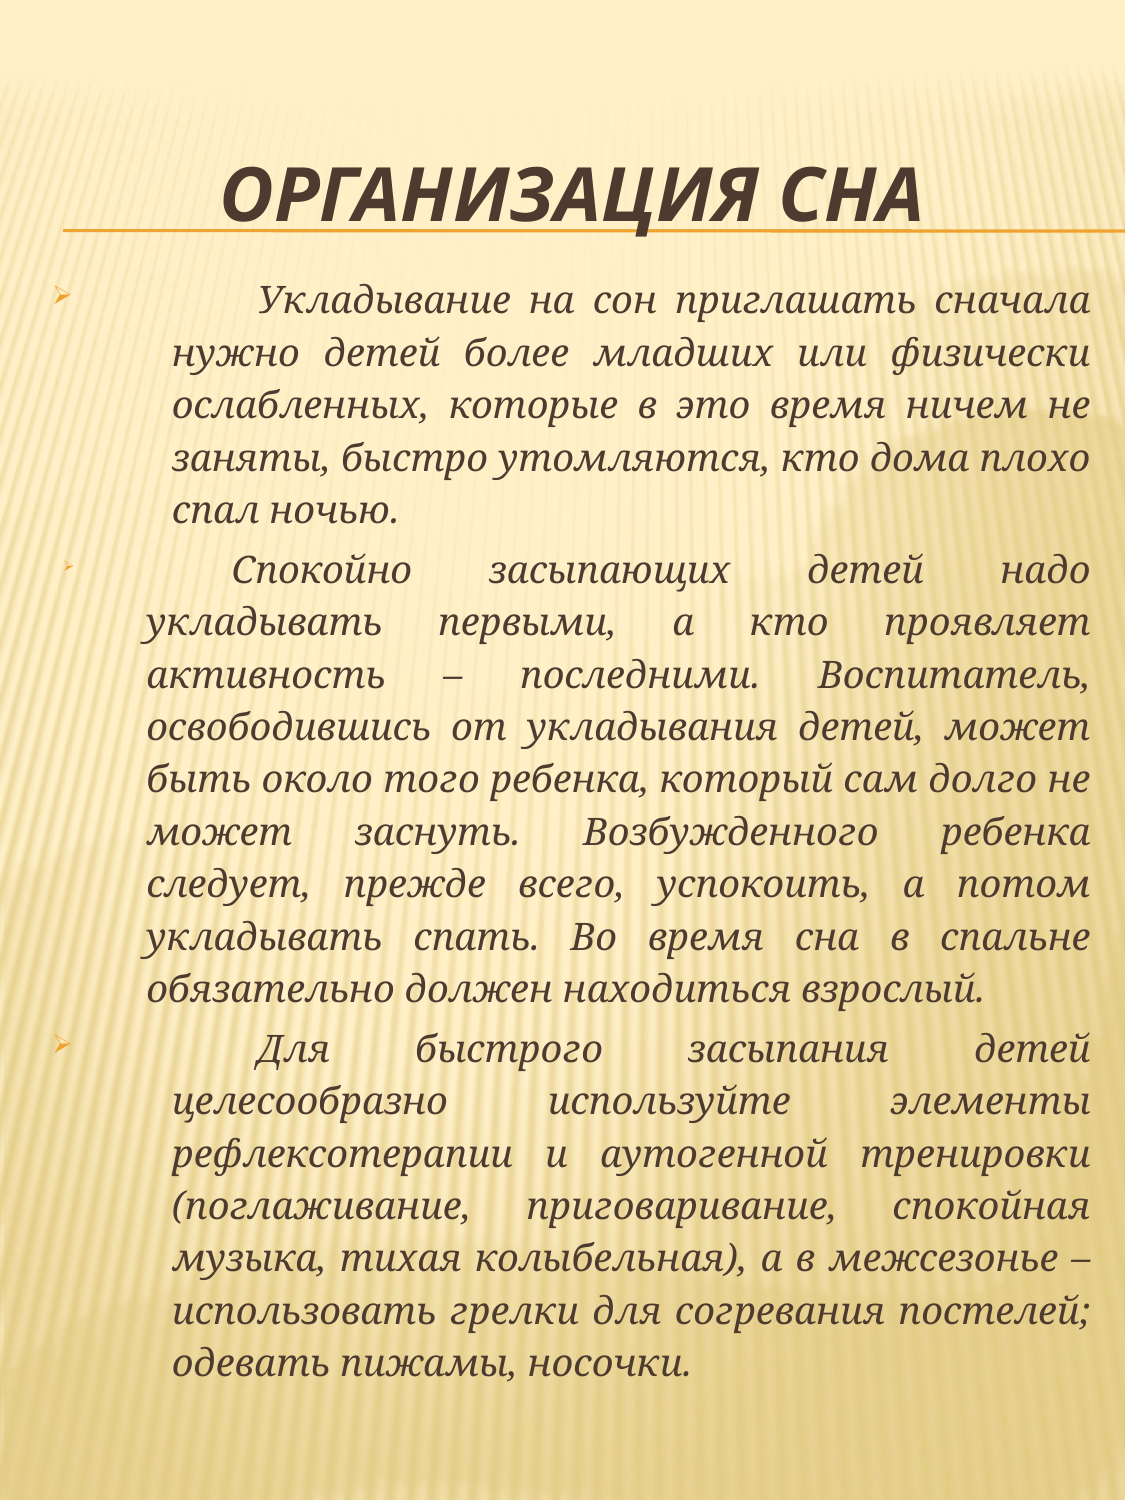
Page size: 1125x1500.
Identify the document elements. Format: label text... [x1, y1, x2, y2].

list Укладывание на сон приглашать сначала нужно детей более младших или физически ослабленных, которые в это время ничем не заняты, быстро утомляются, кто дома плохо спал ночью. Спокойно засыпающих детей надо укладывать первыми, а кто проявляет активность – последними. Воспитатель, освободившись от укладывания детей, может быть около того ребенка, который сам долго не может заснуть. Возбужденного ребенка следует, прежде всего, успокоить, а потом укладывать спать. Во время сна в спальне обязательно должен находиться взрослый. Для быстрого засыпания детей целесообразно используйте элементы рефлексотерапии и аутогенной тренировки (поглаживание, приговаривание, спокойная музыка, тихая колыбельная), а в межсезонье – использовать грелки для согревания постелей; одевать пижамы, носочки. [37, 261, 1107, 1412]
title Организация сна [37, 99, 1107, 261]
